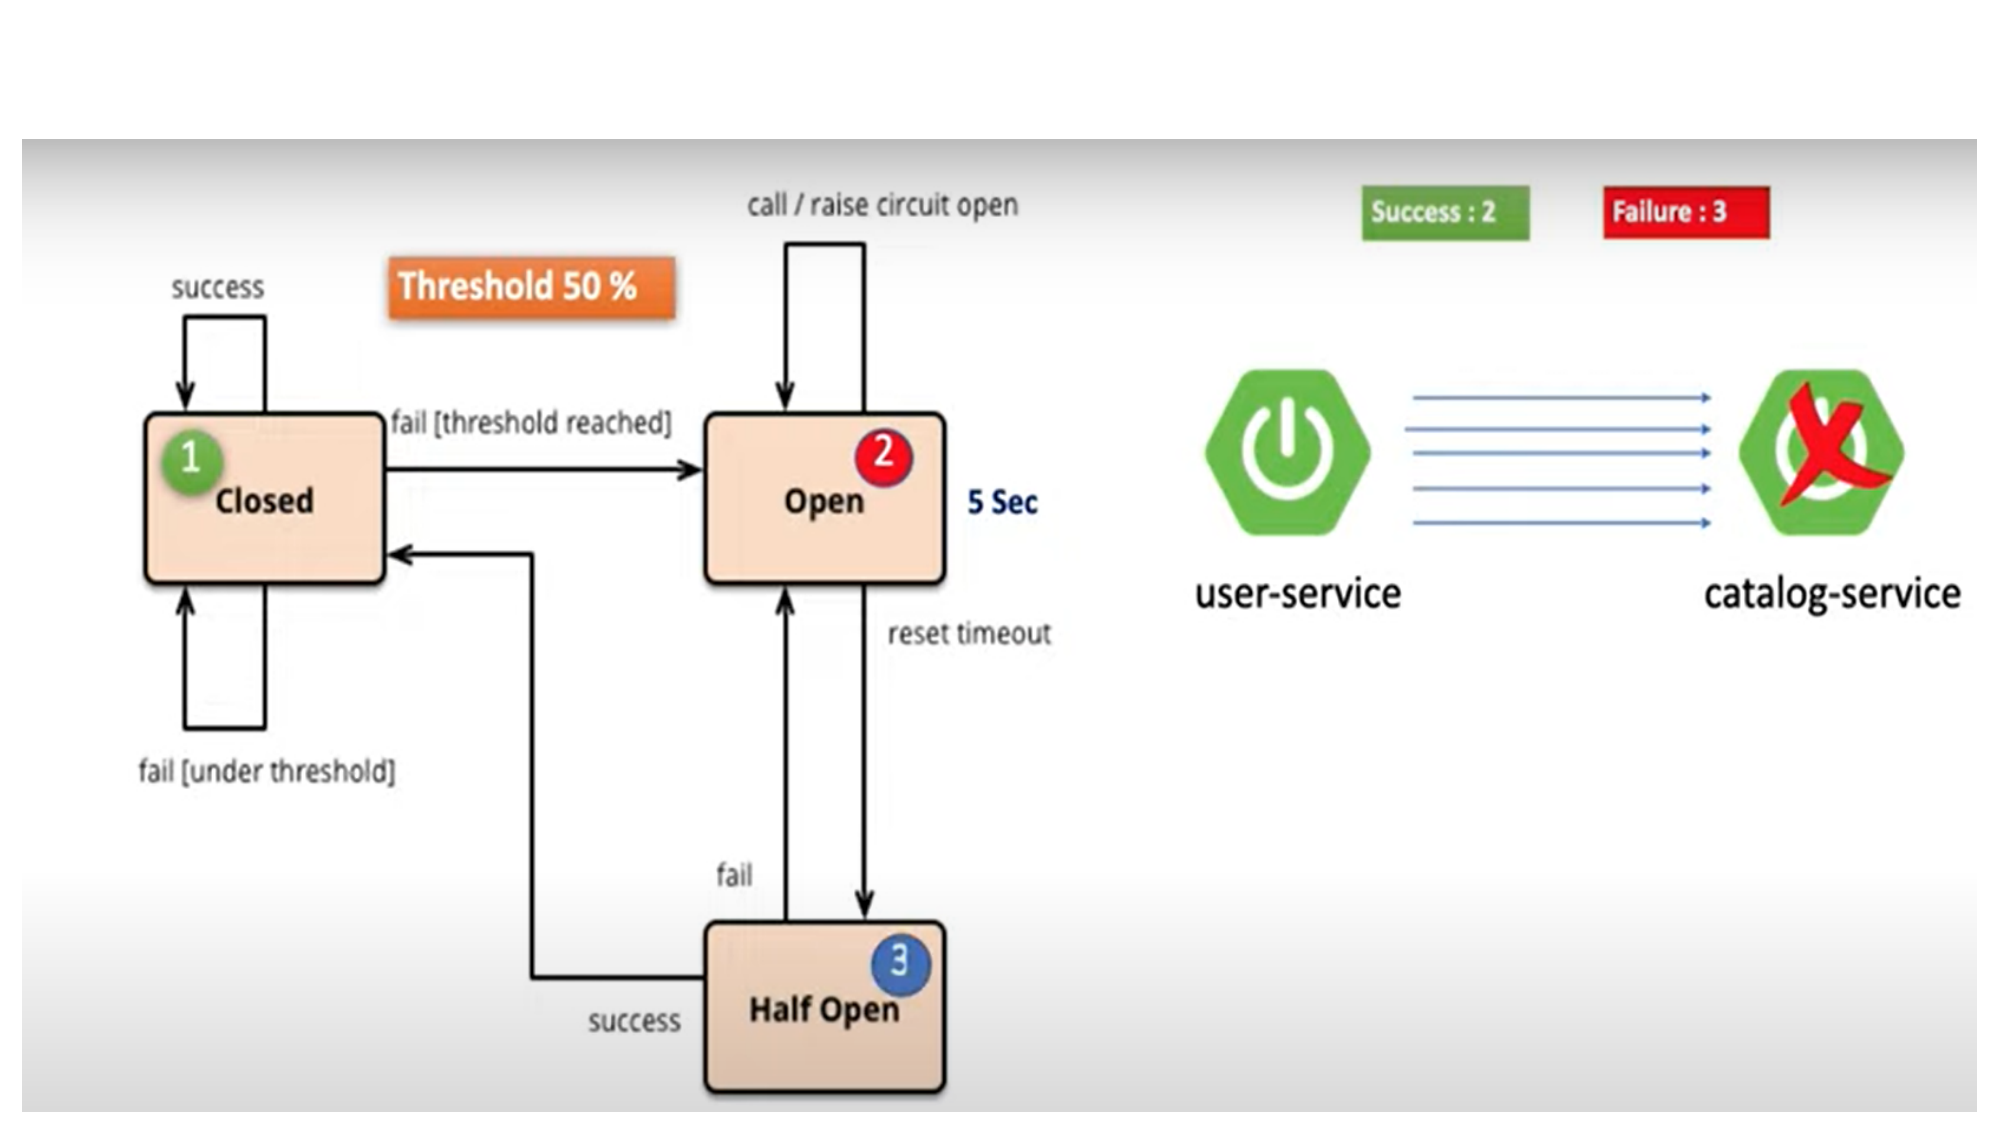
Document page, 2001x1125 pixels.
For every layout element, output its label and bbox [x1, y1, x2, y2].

picture [22, 139, 1977, 1112]
